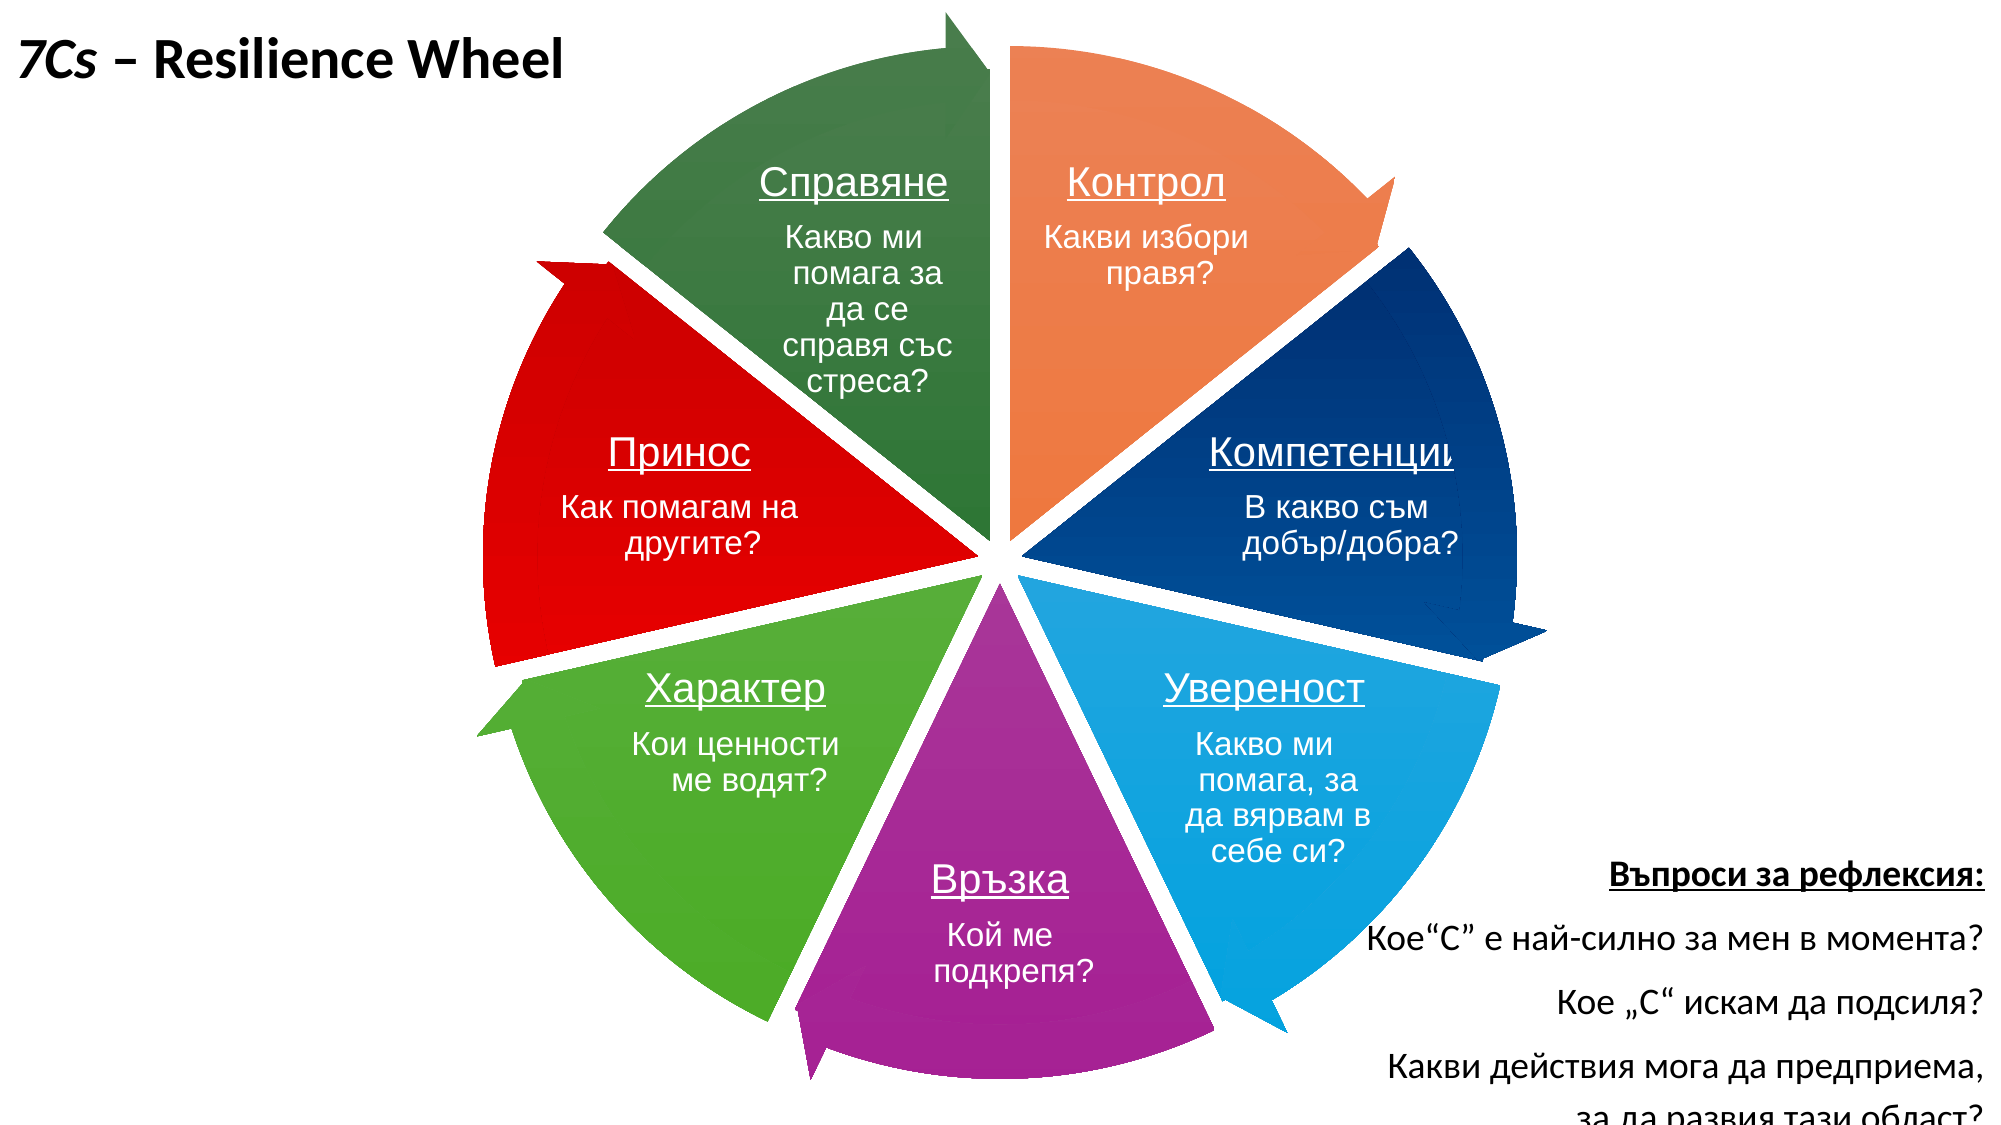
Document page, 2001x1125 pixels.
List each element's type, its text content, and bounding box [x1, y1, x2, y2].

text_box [446, 9, 1554, 1116]
text_box Въпроси за рефлексия: Кое“C” е най-силно за мен в момента? Кое „C“ искам да подсиля? Какви действия мога да предприема, за да развия тази област? [1341, 834, 2000, 1125]
text_box 7Cs – Resilience Wheel [0, 1, 1000, 98]
